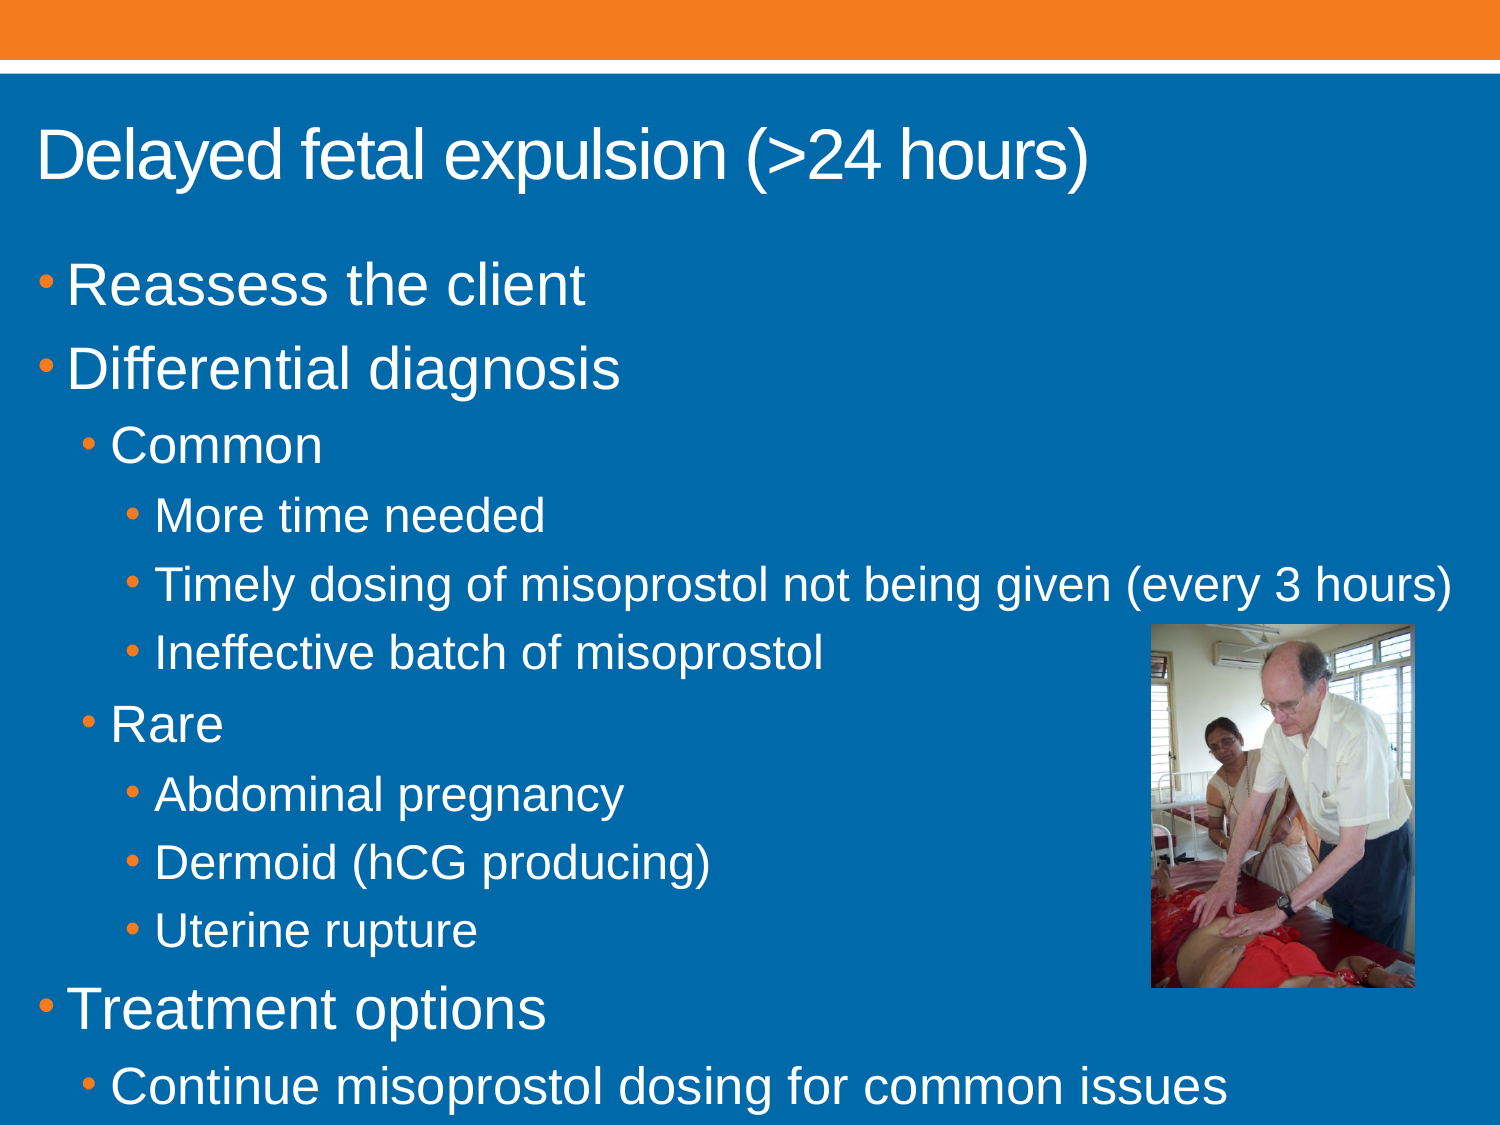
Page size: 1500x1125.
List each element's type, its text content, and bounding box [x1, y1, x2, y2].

list Reassess the client Differential diagnosis Common More time needed Timely dosing of misoprostol not being given (every 3 hours) Ineffective batch of misoprostol Rare Abdominal pregnancy Dermoid (hCG producing) Uterine rupture Treatment options Continue misoprostol dosing for common issues [22, 237, 1500, 1125]
picture [1151, 624, 1416, 988]
title Delayed fetal expulsion (>24 hours) [19, 99, 1458, 288]
